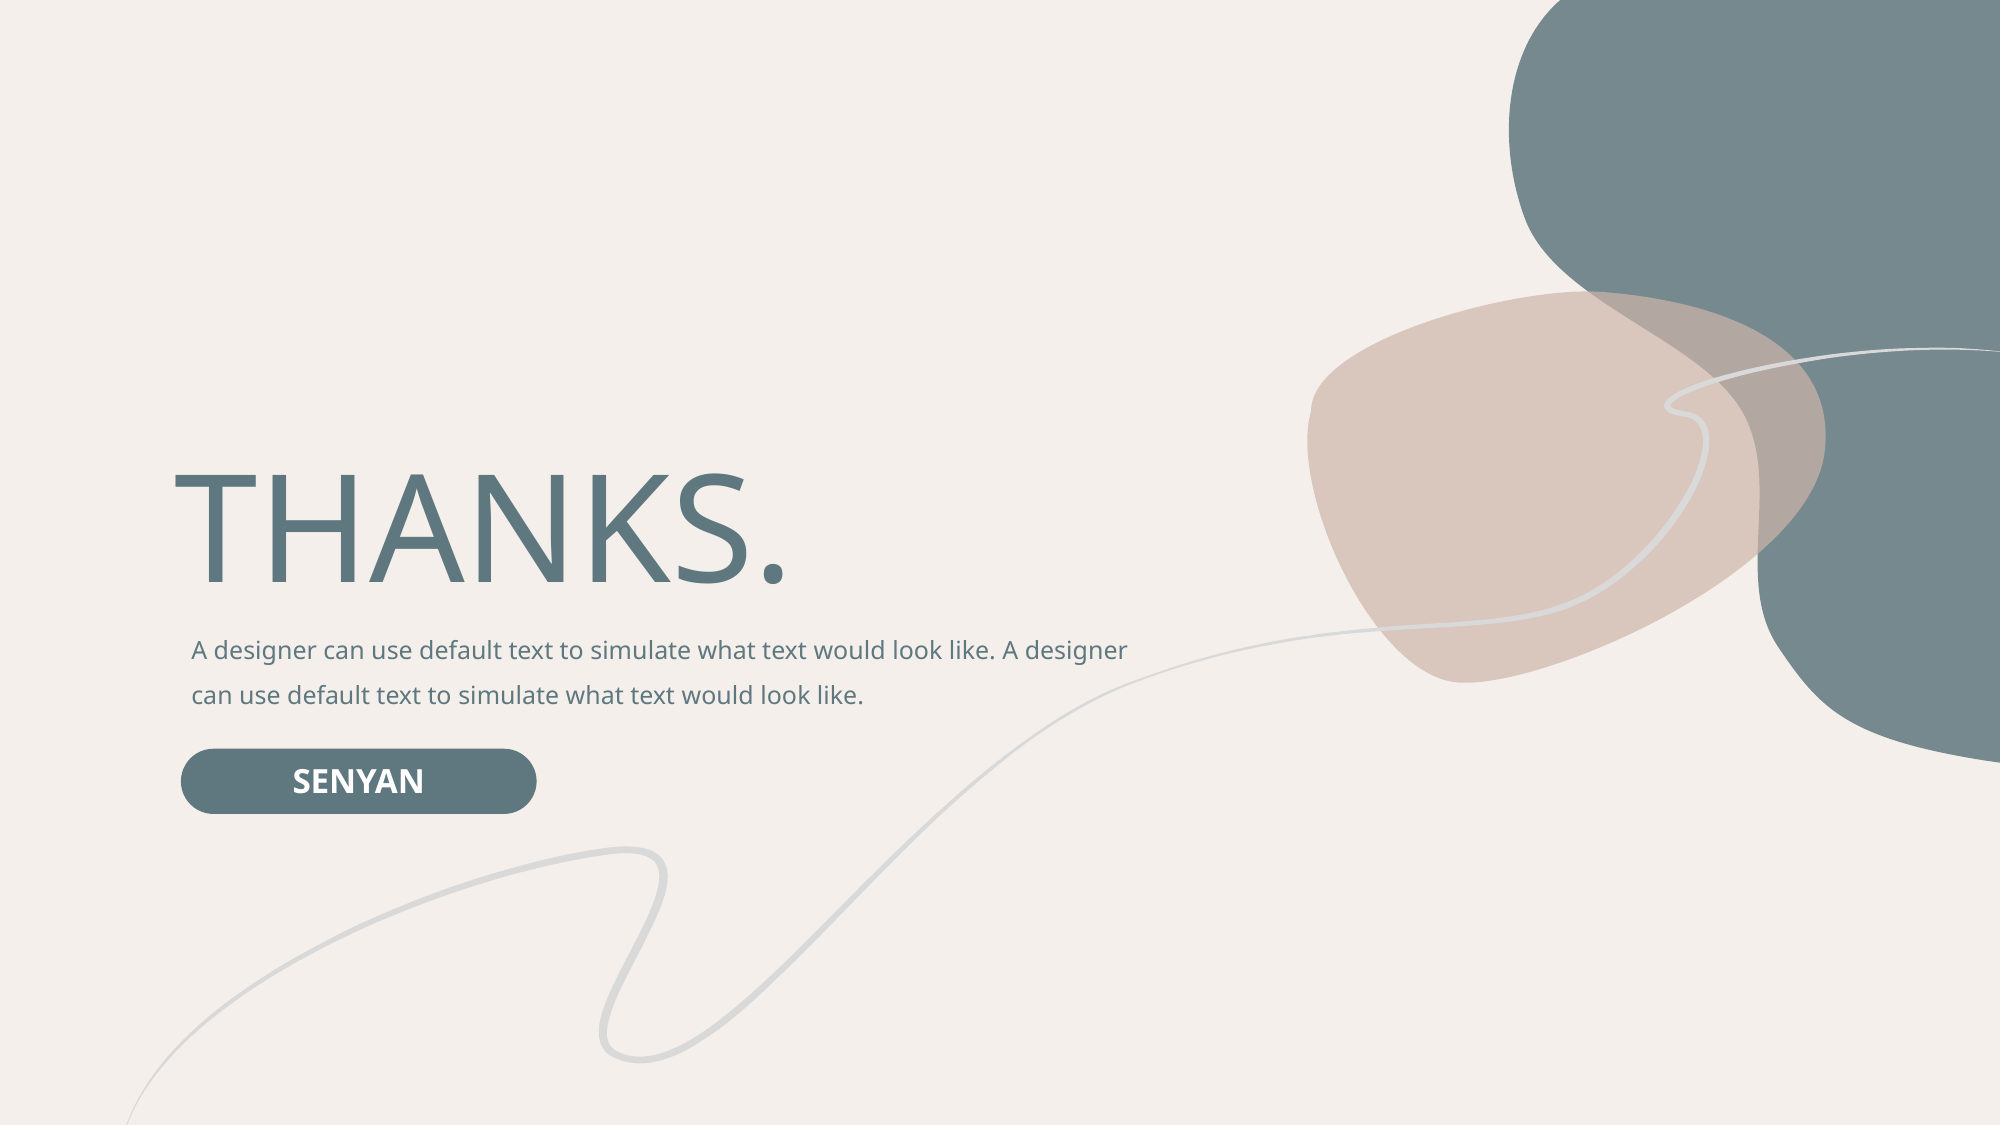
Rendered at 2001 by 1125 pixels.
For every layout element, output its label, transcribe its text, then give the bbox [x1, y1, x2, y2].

text_box THANKS. [160, 425, 1080, 621]
text_box [1756, 350, 2000, 764]
text_box A designer can use default text to simulate what text would look like. A designer can use default text to simulate what text would look like. [176, 612, 1168, 717]
text_box SENYAN [277, 752, 440, 808]
text_box [1507, 0, 2000, 359]
text_box [1306, 290, 1796, 627]
text_box [126, 717, 1066, 1125]
text_box [1168, 347, 2000, 671]
text_box [1380, 363, 1827, 684]
text_box [179, 747, 538, 815]
